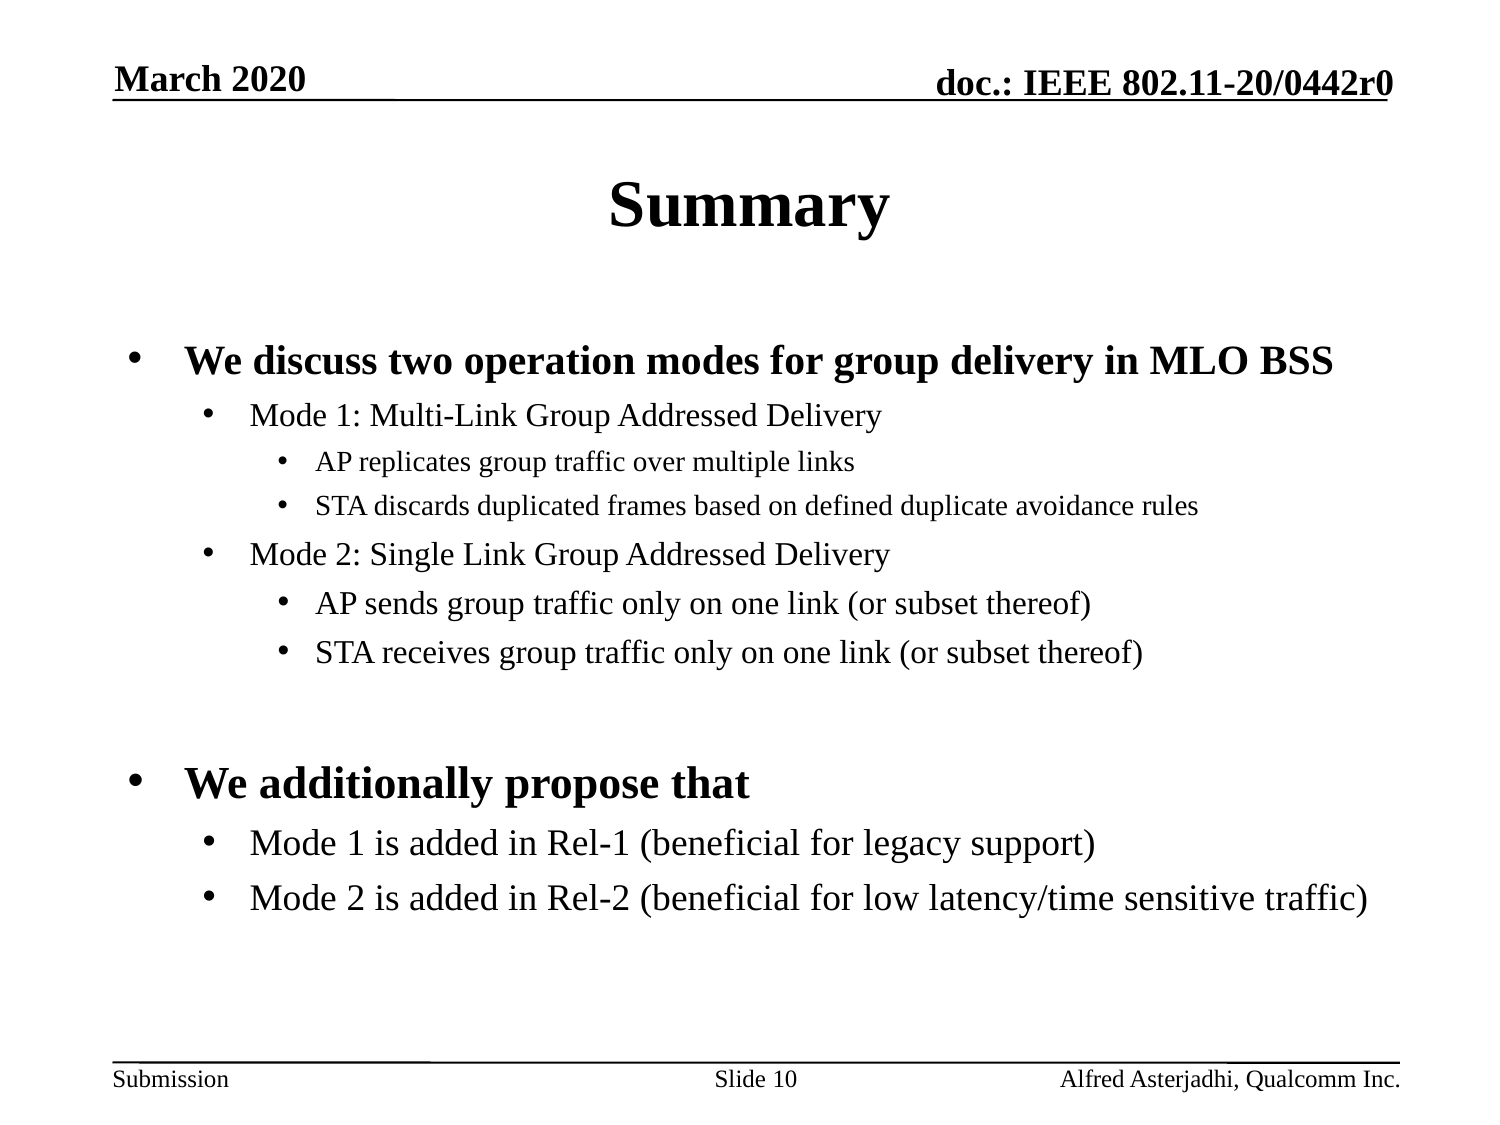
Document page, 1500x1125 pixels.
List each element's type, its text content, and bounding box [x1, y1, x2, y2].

list We discuss two operation modes for group delivery in MLO BSS Mode 1: Multi-Link Group Addressed Delivery AP replicates group traffic over multiple links STA discards duplicated frames based on defined duplicate avoidance rules Mode 2: Single Link Group Addressed Delivery AP sends group traffic only on one link (or subset thereof) STA receives group traffic only on one link (or subset thereof) We additionally propose that Mode 1 is added in Rel-1 (beneficial for legacy support) Mode 2 is added in Rel-2 (beneficial for low latency/time sensitive traffic) [112, 324, 1388, 1000]
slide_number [114, 54, 423, 100]
footer Alfred Asterjadhi, Qualcomm Inc. [878, 1061, 1402, 1093]
title Summary [112, 112, 1388, 288]
slide_number Slide 10 [712, 1061, 800, 1123]
